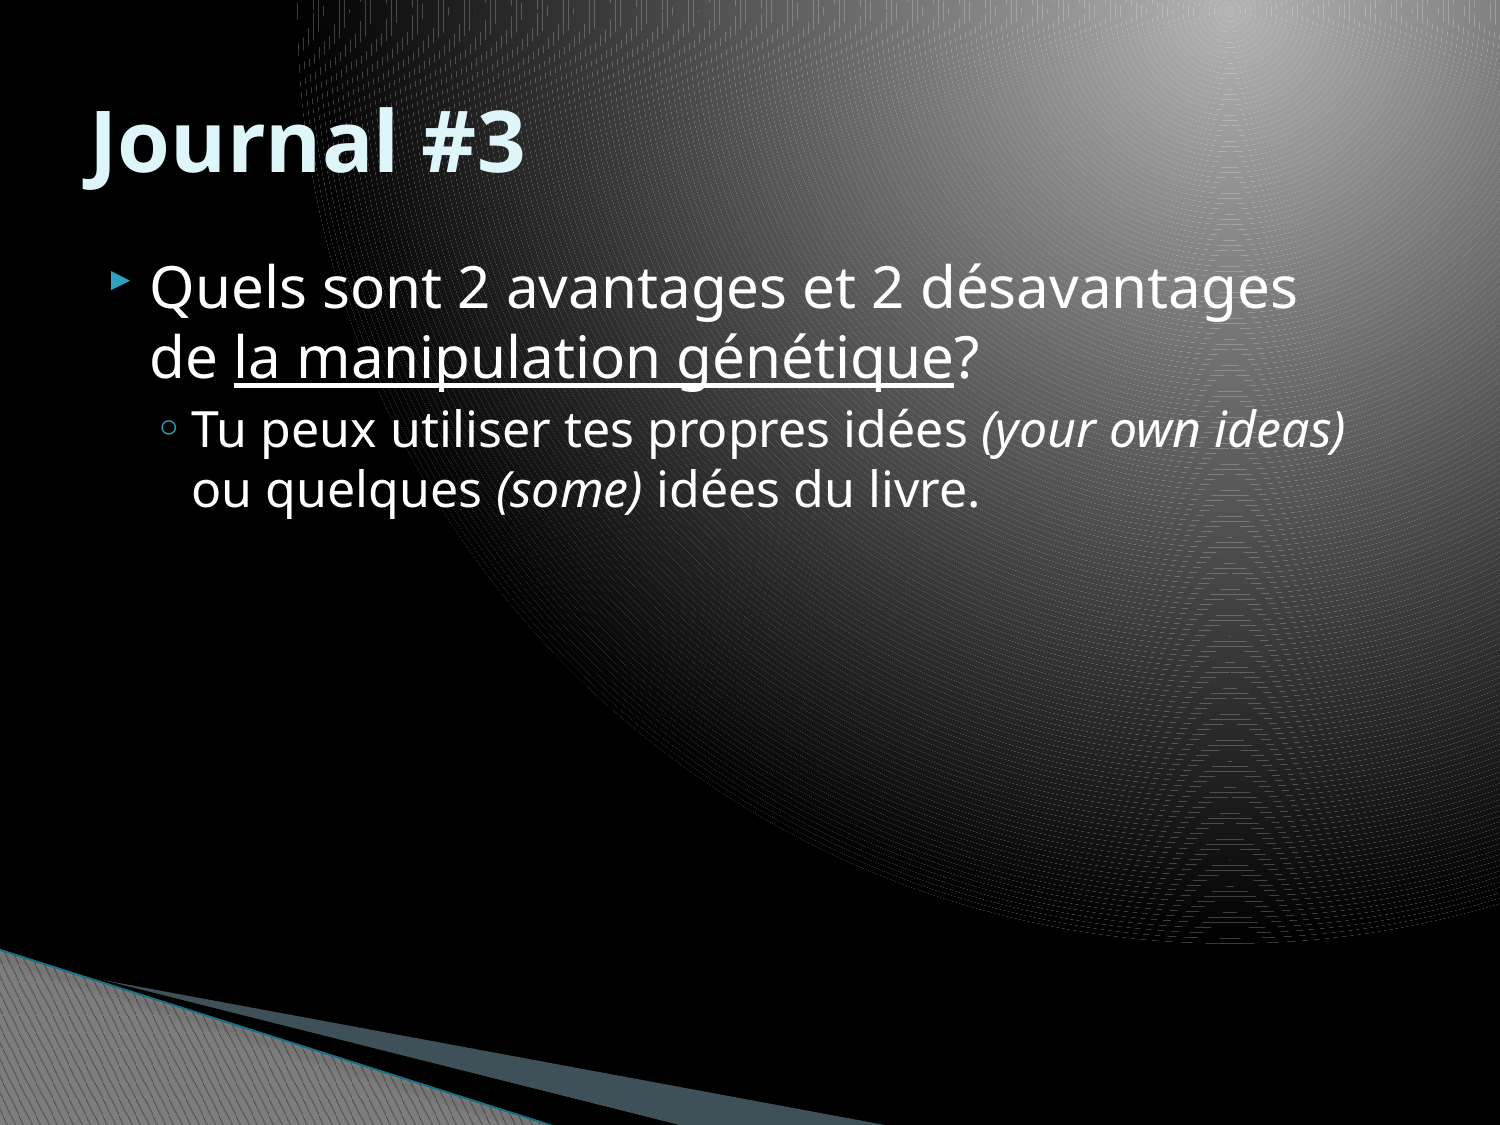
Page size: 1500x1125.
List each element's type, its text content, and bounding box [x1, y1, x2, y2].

title Journal #3 [75, 45, 1425, 233]
list Quels sont 2 avantages et 2 désavantages de la manipulation génétique? Tu peux utiliser tes propres idées (your own ideas) ou quelques (some) idées du livre. [75, 243, 1388, 986]
picture [0, 952, 543, 1125]
